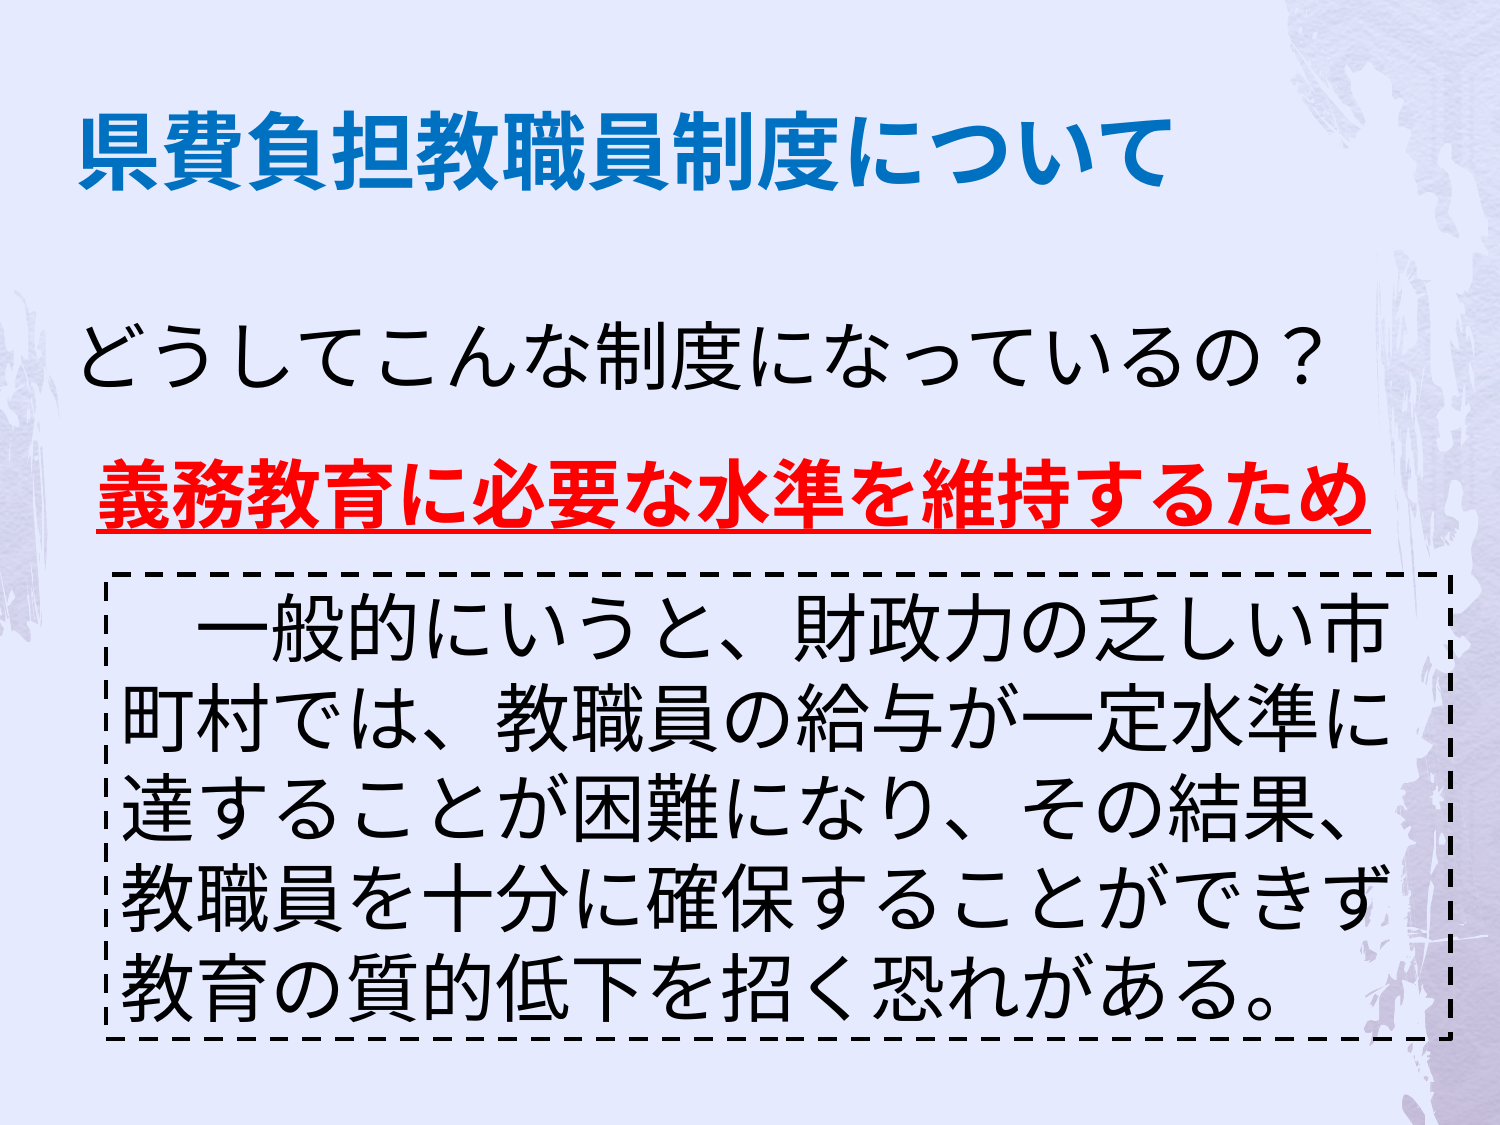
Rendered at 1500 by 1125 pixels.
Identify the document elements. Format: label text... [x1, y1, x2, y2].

text_box 県費負担教職員制度について [74, 97, 1425, 201]
text_box 義務教育に必要な水準を維持するため [81, 440, 1476, 546]
text_box 一般的にいうと、財政力の乏しい市町村では、教職員の給与が一定水準に達することが困難になり、その結果、教職員を十分に確保することができず教育の質的低下を招く恐れがある。 [106, 574, 1451, 1039]
text_box どうしてこんな制度になっているの？ [56, 302, 1451, 408]
